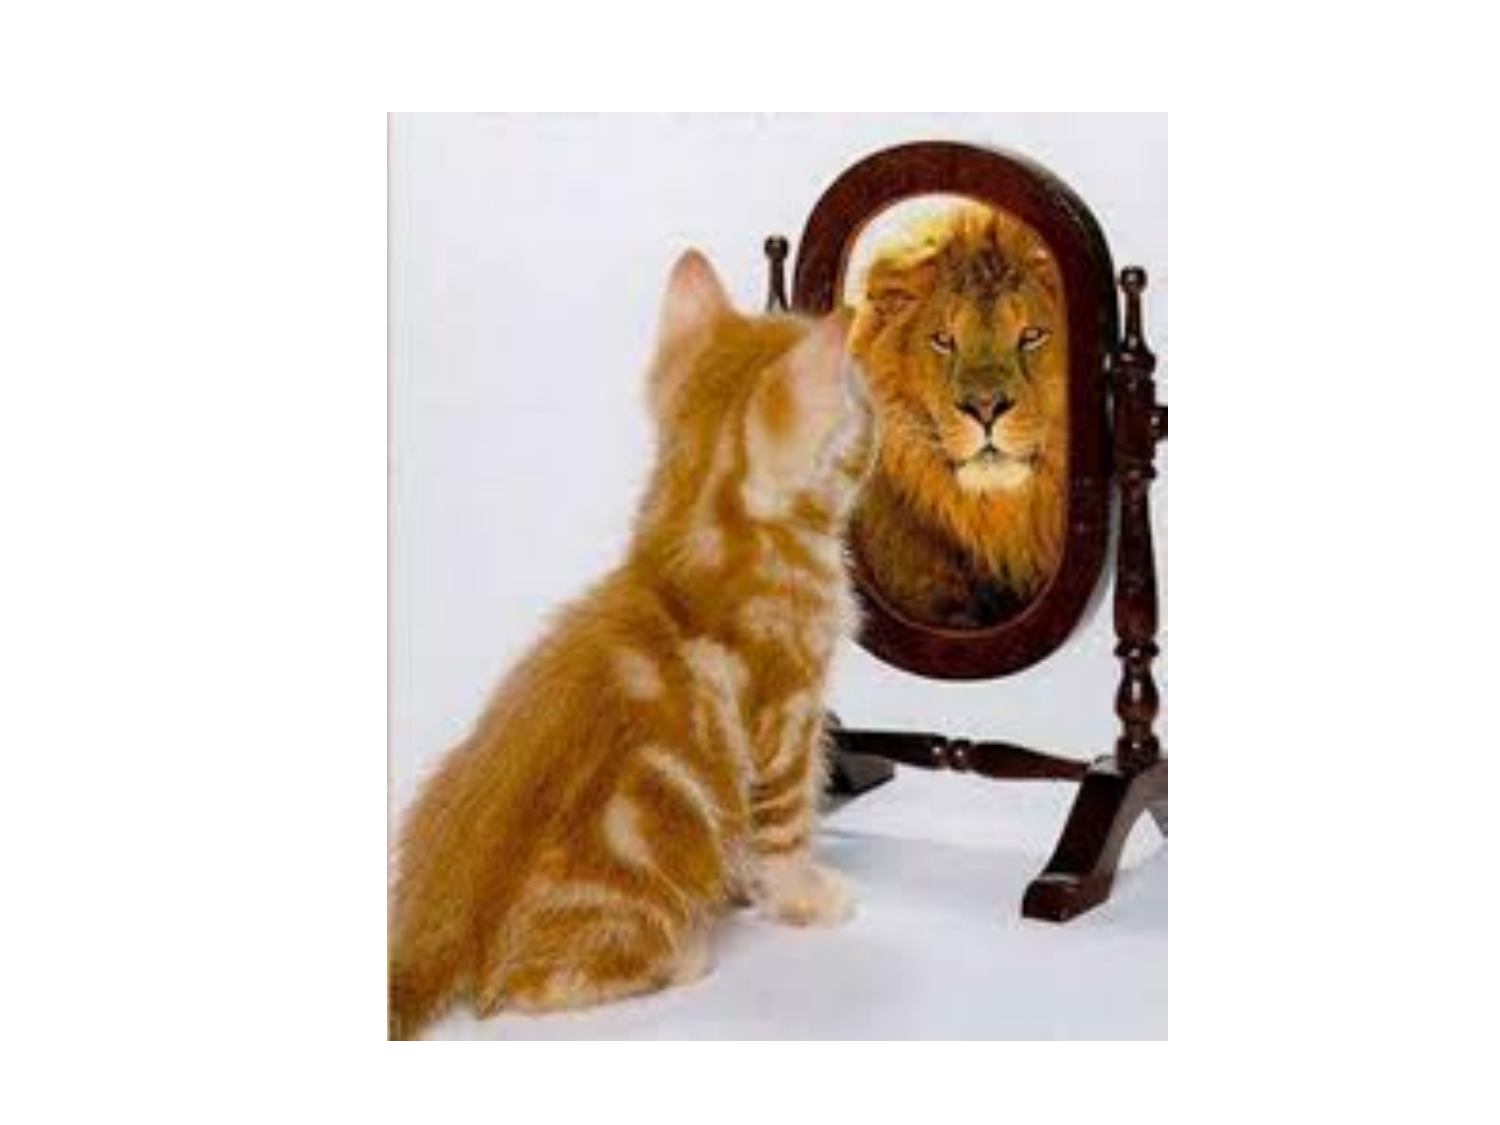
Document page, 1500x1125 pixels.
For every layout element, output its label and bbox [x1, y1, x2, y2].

picture [387, 112, 1168, 1041]
